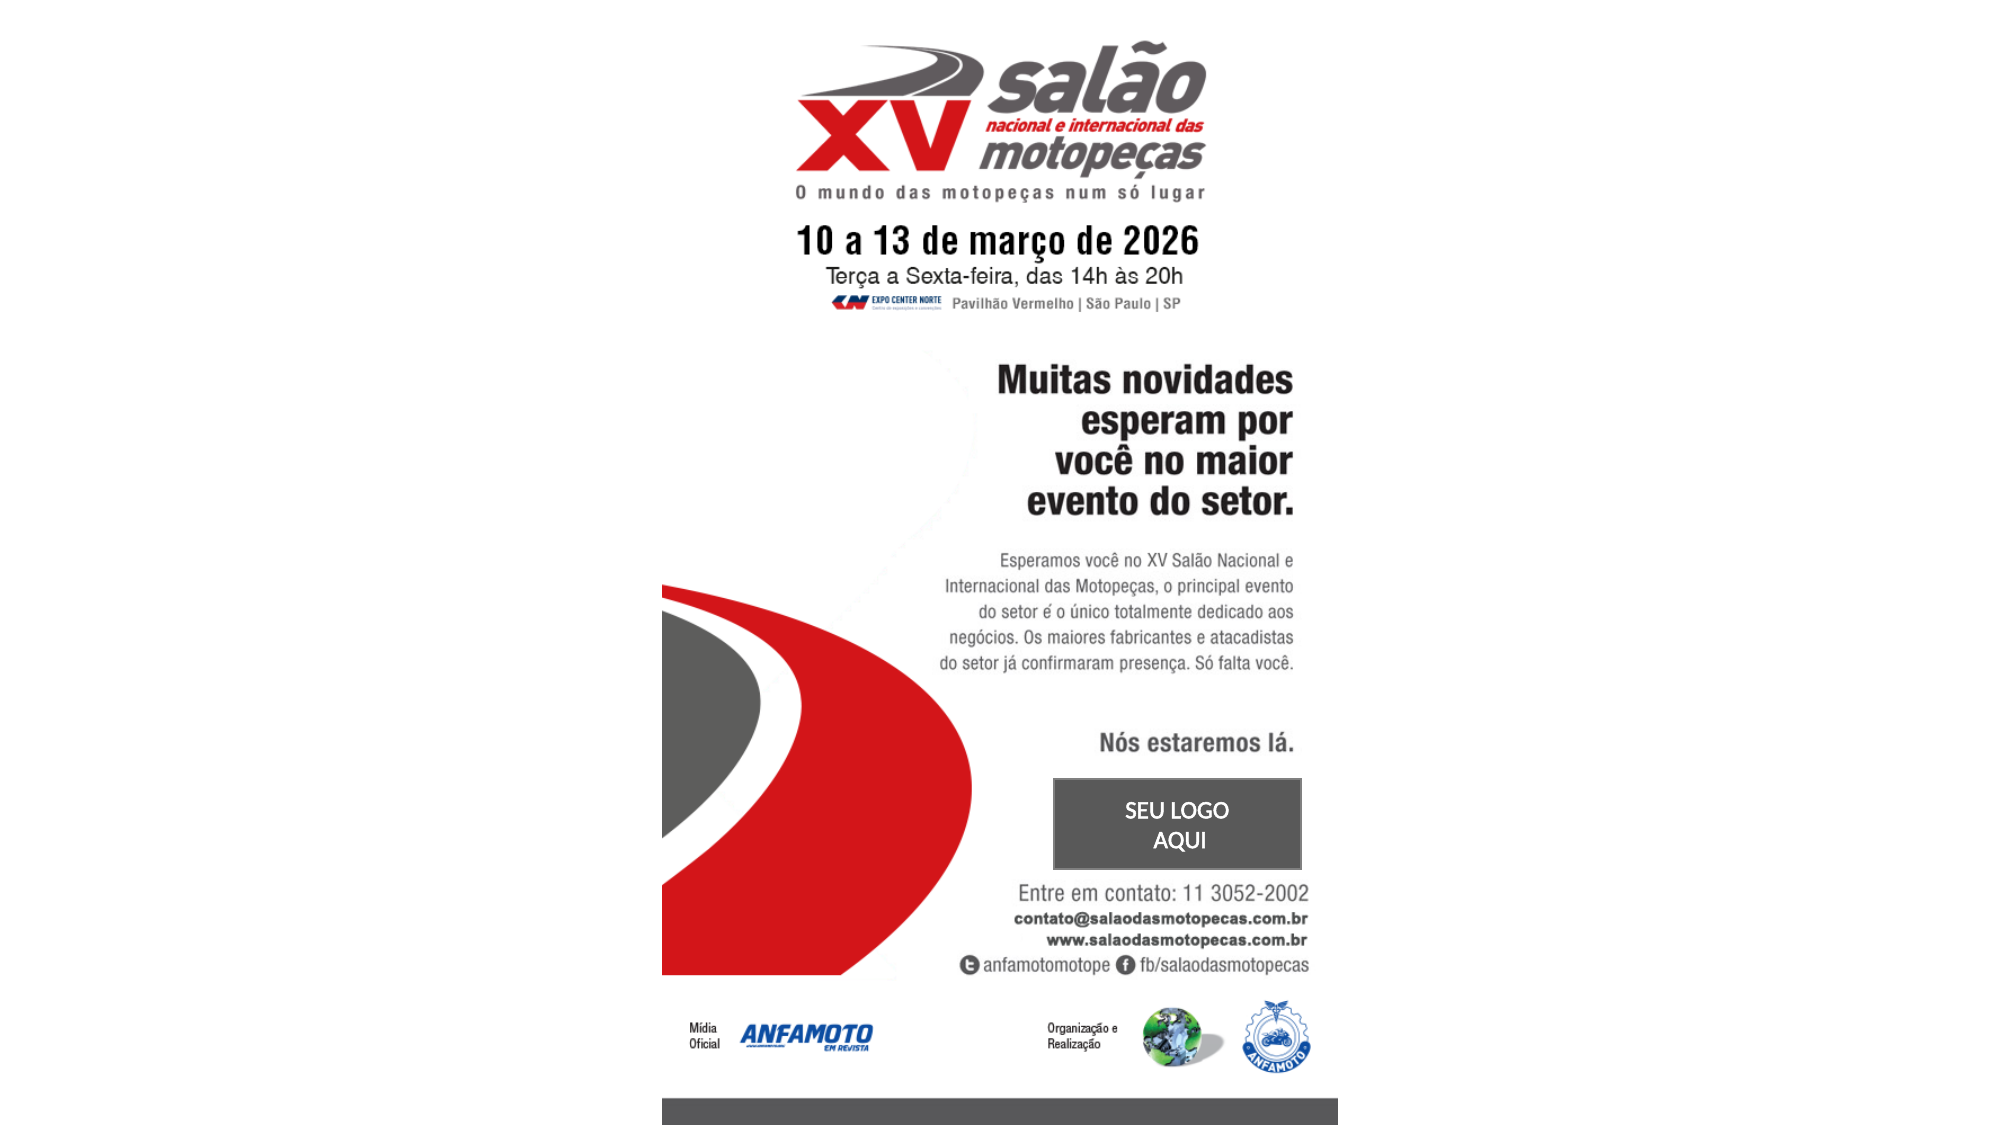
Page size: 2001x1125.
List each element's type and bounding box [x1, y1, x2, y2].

picture [662, 0, 1338, 1125]
